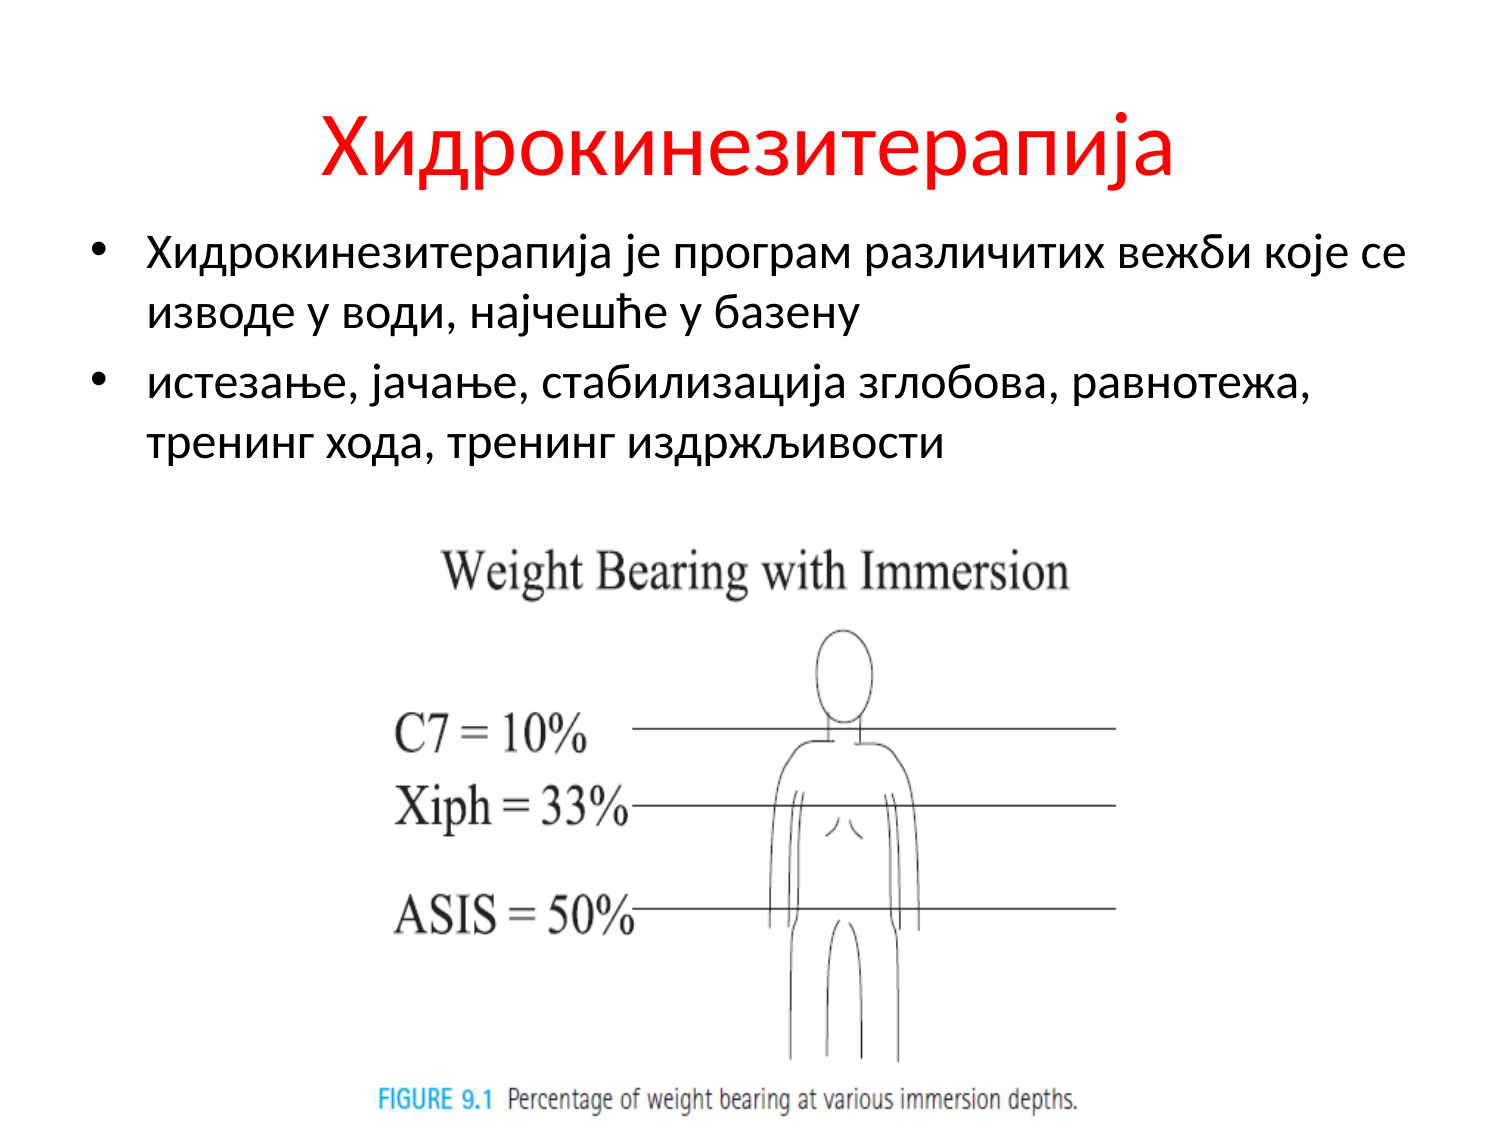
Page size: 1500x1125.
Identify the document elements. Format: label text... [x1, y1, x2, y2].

picture [336, 503, 1129, 1125]
title Хидрокинезитерапија [75, 45, 1425, 210]
list Хидрокинезитерапија je програм различитих вежби које се изводе у води, најчешће у базену истезање, јачање, стабилизација зглобова, равнотежа, тренинг хода, тренинг издржљивости [75, 210, 1425, 1005]
